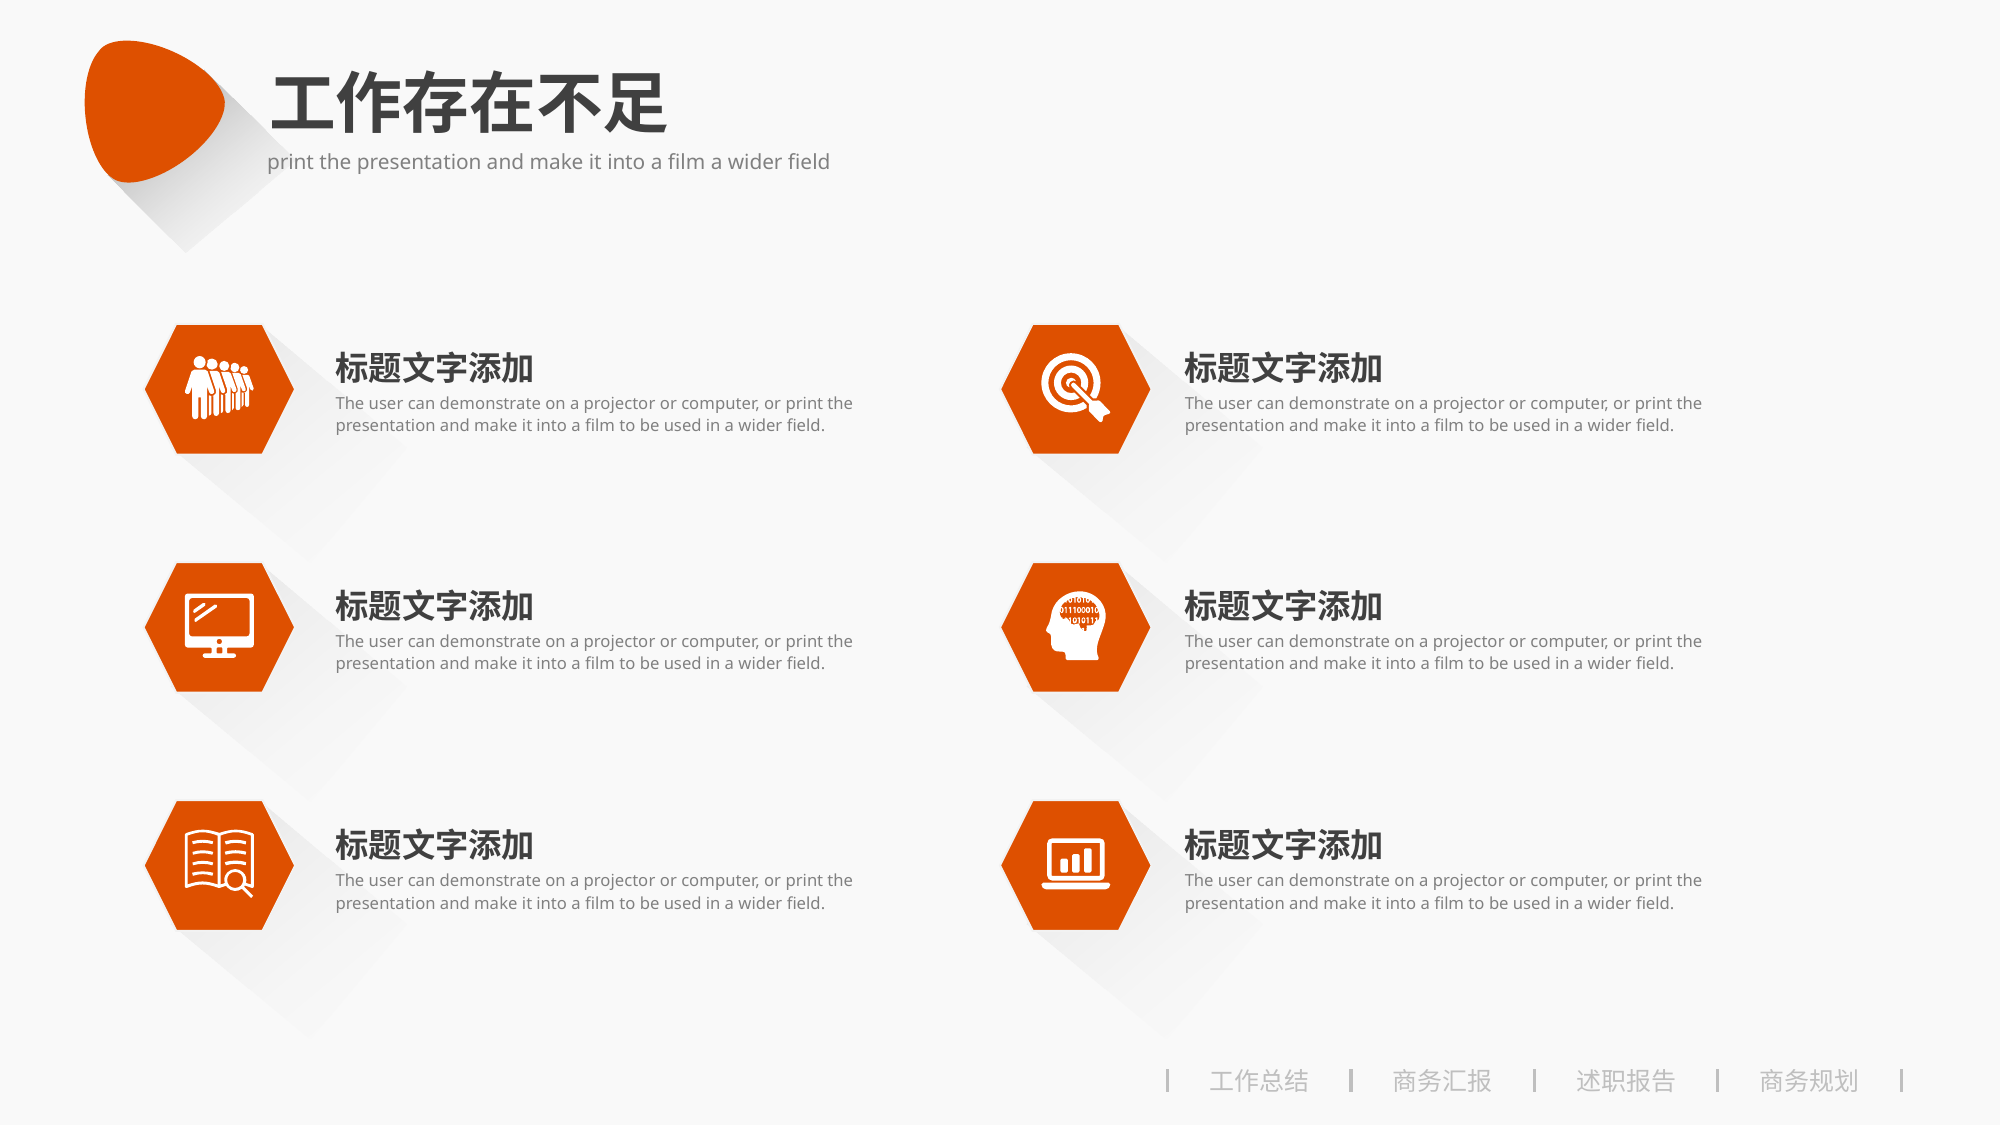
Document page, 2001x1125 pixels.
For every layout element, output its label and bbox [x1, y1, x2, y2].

text_box [1034, 806, 1264, 1041]
text_box [998, 322, 1153, 456]
text_box [178, 569, 408, 804]
text_box [106, 80, 271, 254]
text_box [183, 828, 255, 900]
text_box [179, 805, 408, 1041]
text_box [320, 331, 934, 444]
text_box [1035, 330, 1264, 565]
text_box [998, 560, 1153, 694]
text_box [1170, 809, 1783, 922]
text_box [142, 799, 297, 932]
text_box [320, 569, 934, 682]
text_box [179, 329, 408, 565]
text_box [252, 53, 906, 182]
text_box [998, 799, 1153, 932]
text_box [320, 809, 934, 922]
text_box [1170, 569, 1783, 682]
text_box [184, 354, 255, 421]
text_box [1040, 352, 1112, 424]
text_box [142, 560, 297, 694]
text_box [183, 592, 255, 659]
text_box [142, 322, 297, 456]
text_box [1170, 331, 1783, 444]
text_box [1044, 590, 1107, 662]
text_box [1033, 570, 1264, 804]
text_box [1040, 837, 1112, 891]
text_box [1155, 1057, 1914, 1104]
text_box [83, 39, 226, 184]
